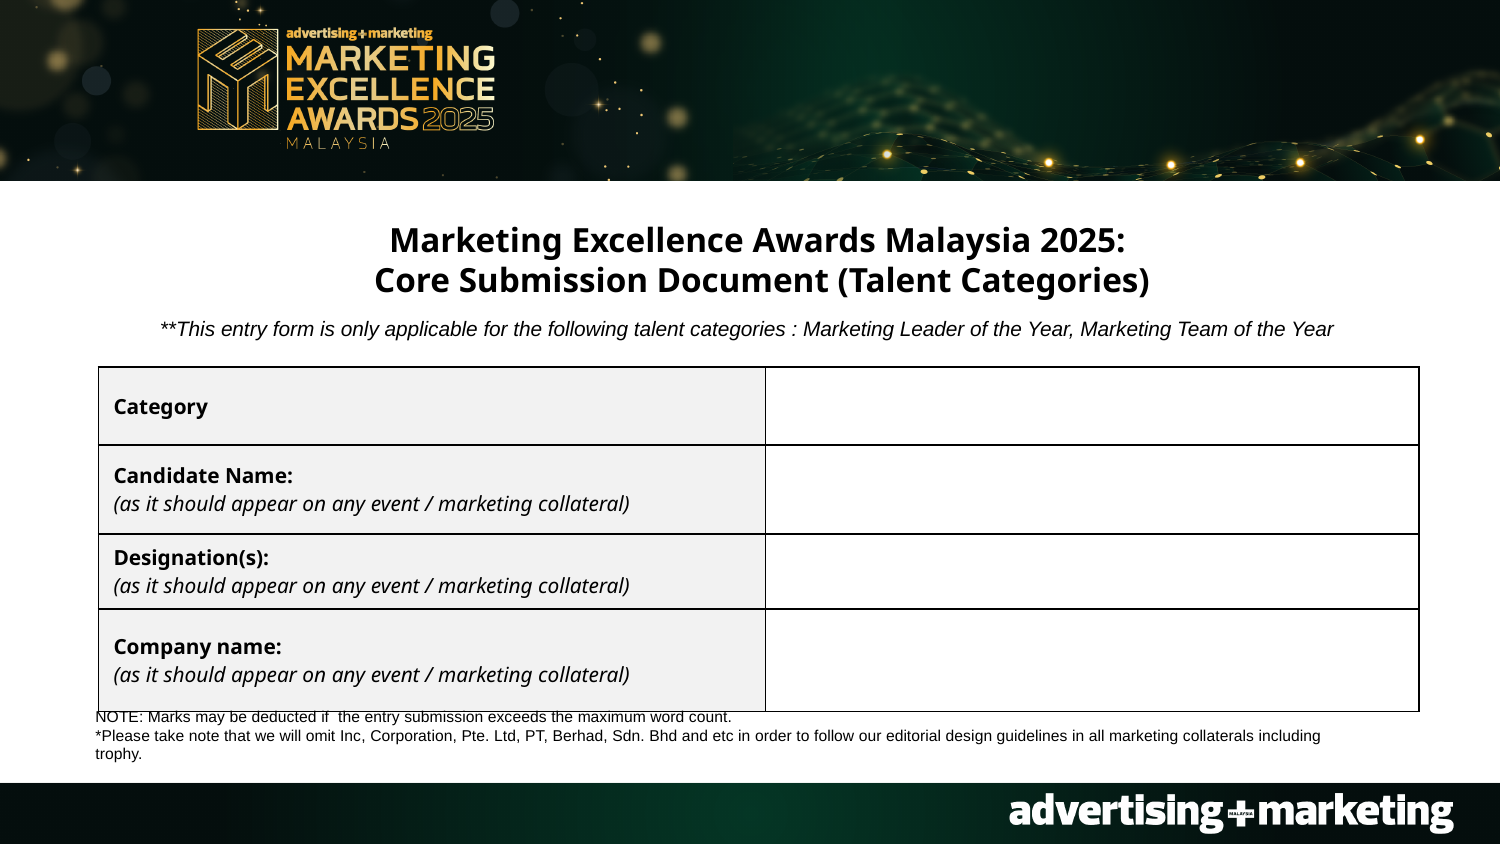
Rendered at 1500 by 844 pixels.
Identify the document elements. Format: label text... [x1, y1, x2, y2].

table_cell Designation(s): (as it should appear on any event / marketing collateral) [99, 535, 765, 608]
table_header [766, 368, 1418, 444]
table_cell [766, 610, 1418, 711]
text_box **This entry form is only applicable for the following talent categories : Marketing Leader of the Year, Marketing Team of the Year [37, 308, 1463, 348]
table_cell Candidate Name: (as it should appear on any event / marketing collateral) [99, 446, 765, 533]
table_cell [766, 535, 1418, 608]
text_box Marketing Excellence Awards Malaysia 2025: Core Submission Document (Talent Categories) [337, 212, 1188, 307]
table_cell Company name: (as it should appear on any event / marketing collateral) [99, 610, 765, 699]
table_header Category [99, 368, 765, 444]
text_box NOTE: Marks may be deducted if the entry submission exceeds the maximum word count. *Please take note that we will omit Inc, Corporation, Pte. Ltd, PT, Berhad, Sdn. Bhd and etc in order to follow our editorial design guidelines in all marketing collaterals including trophy. [80, 699, 1384, 771]
table_cell [766, 446, 1418, 533]
picture [0, 0, 1500, 844]
